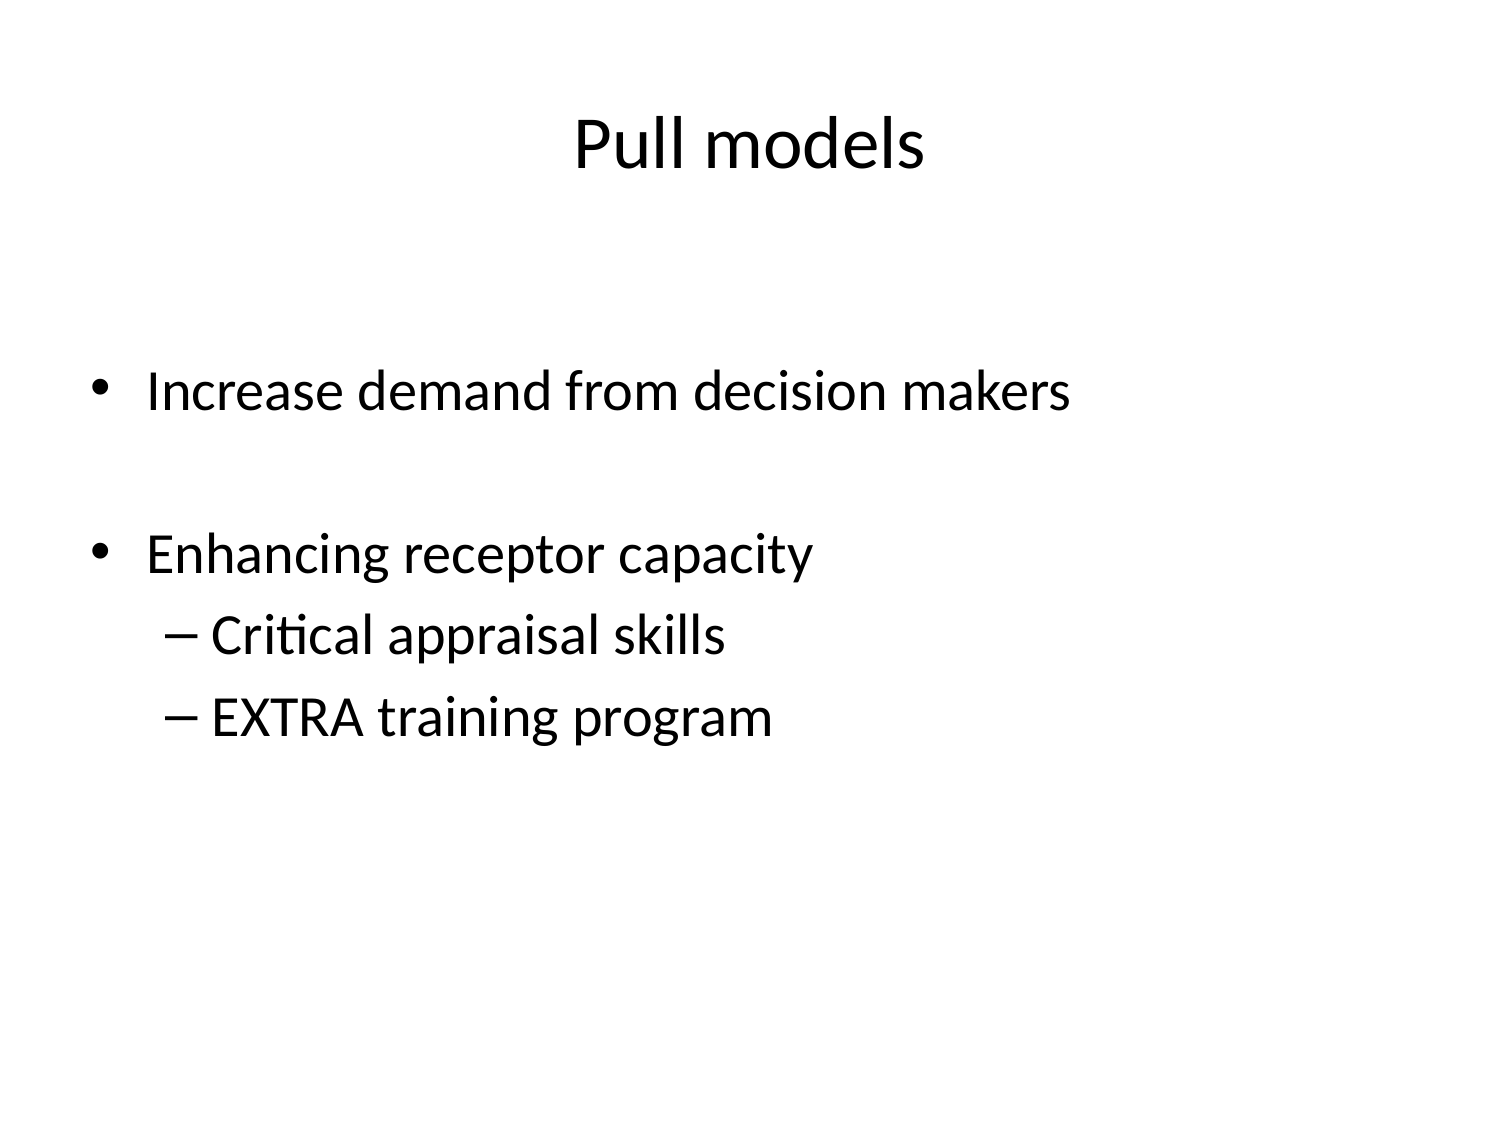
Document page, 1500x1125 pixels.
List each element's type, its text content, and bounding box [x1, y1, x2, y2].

title Pull models [75, 45, 1425, 233]
list Increase demand from decision makers Enhancing receptor capacity Critical appraisal skills EXTRA training program [75, 262, 1425, 1005]
